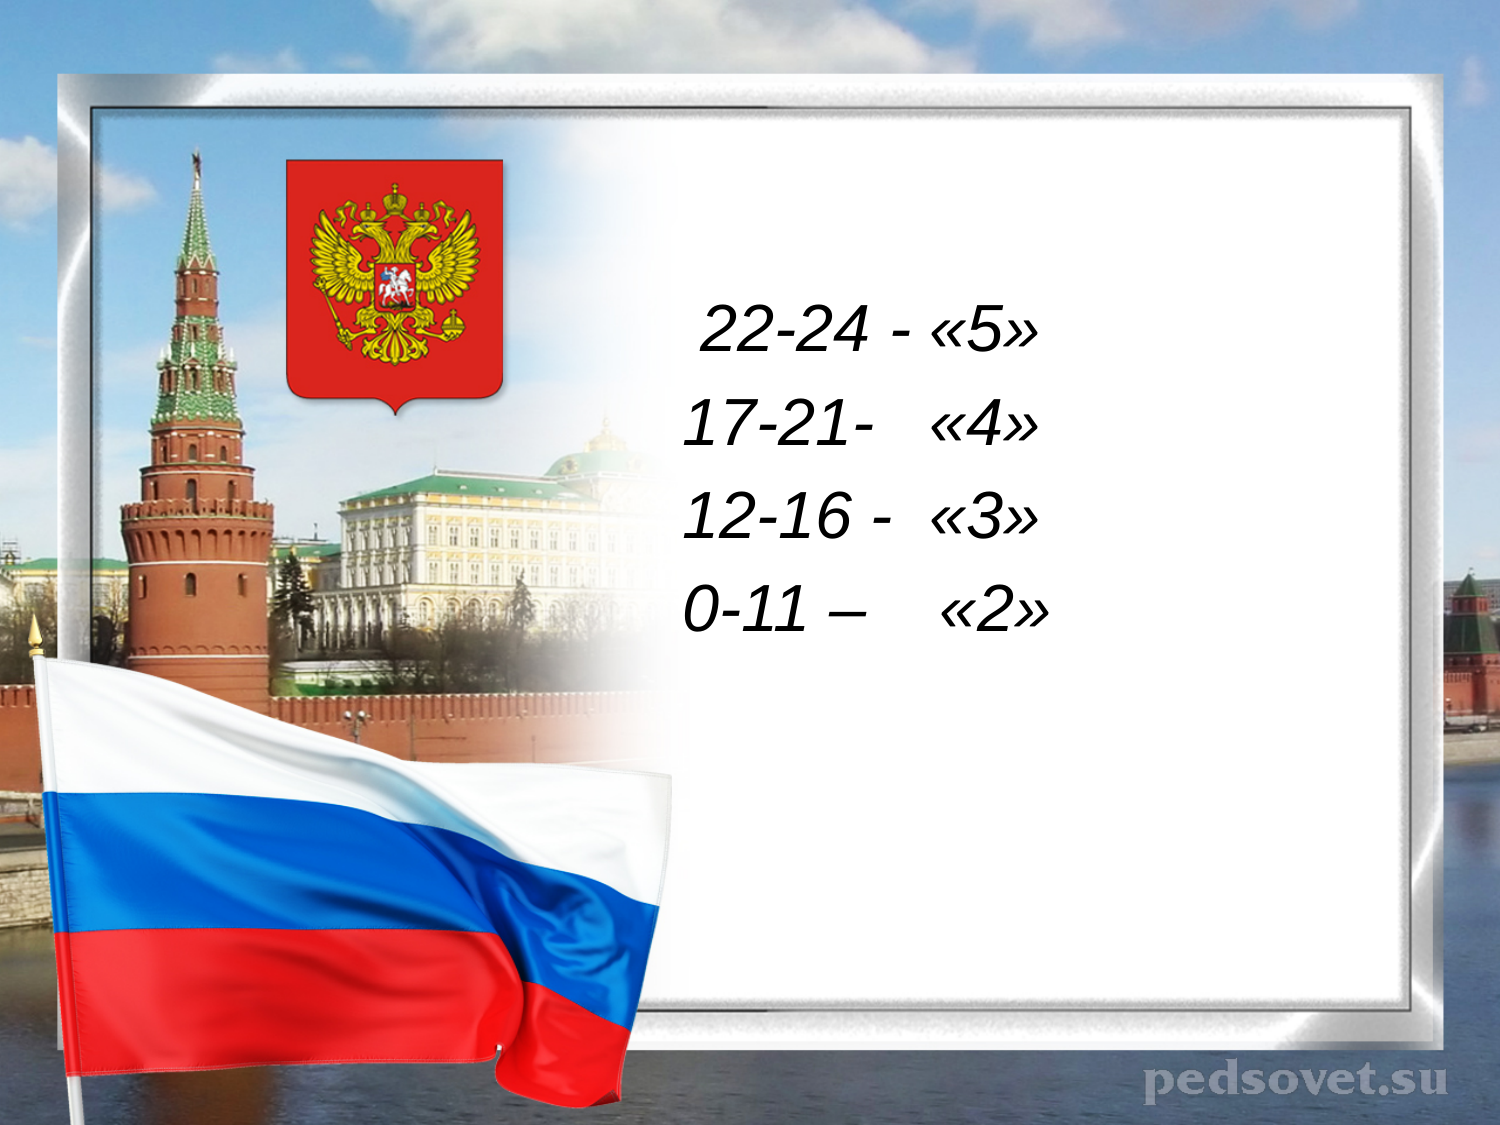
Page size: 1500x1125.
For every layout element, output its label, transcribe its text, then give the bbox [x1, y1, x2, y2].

picture [0, 0, 1500, 1125]
list 22-24 - «5» 17-21- «4» 12-16 - «3» 0-11 – «2» [667, 184, 1437, 1012]
